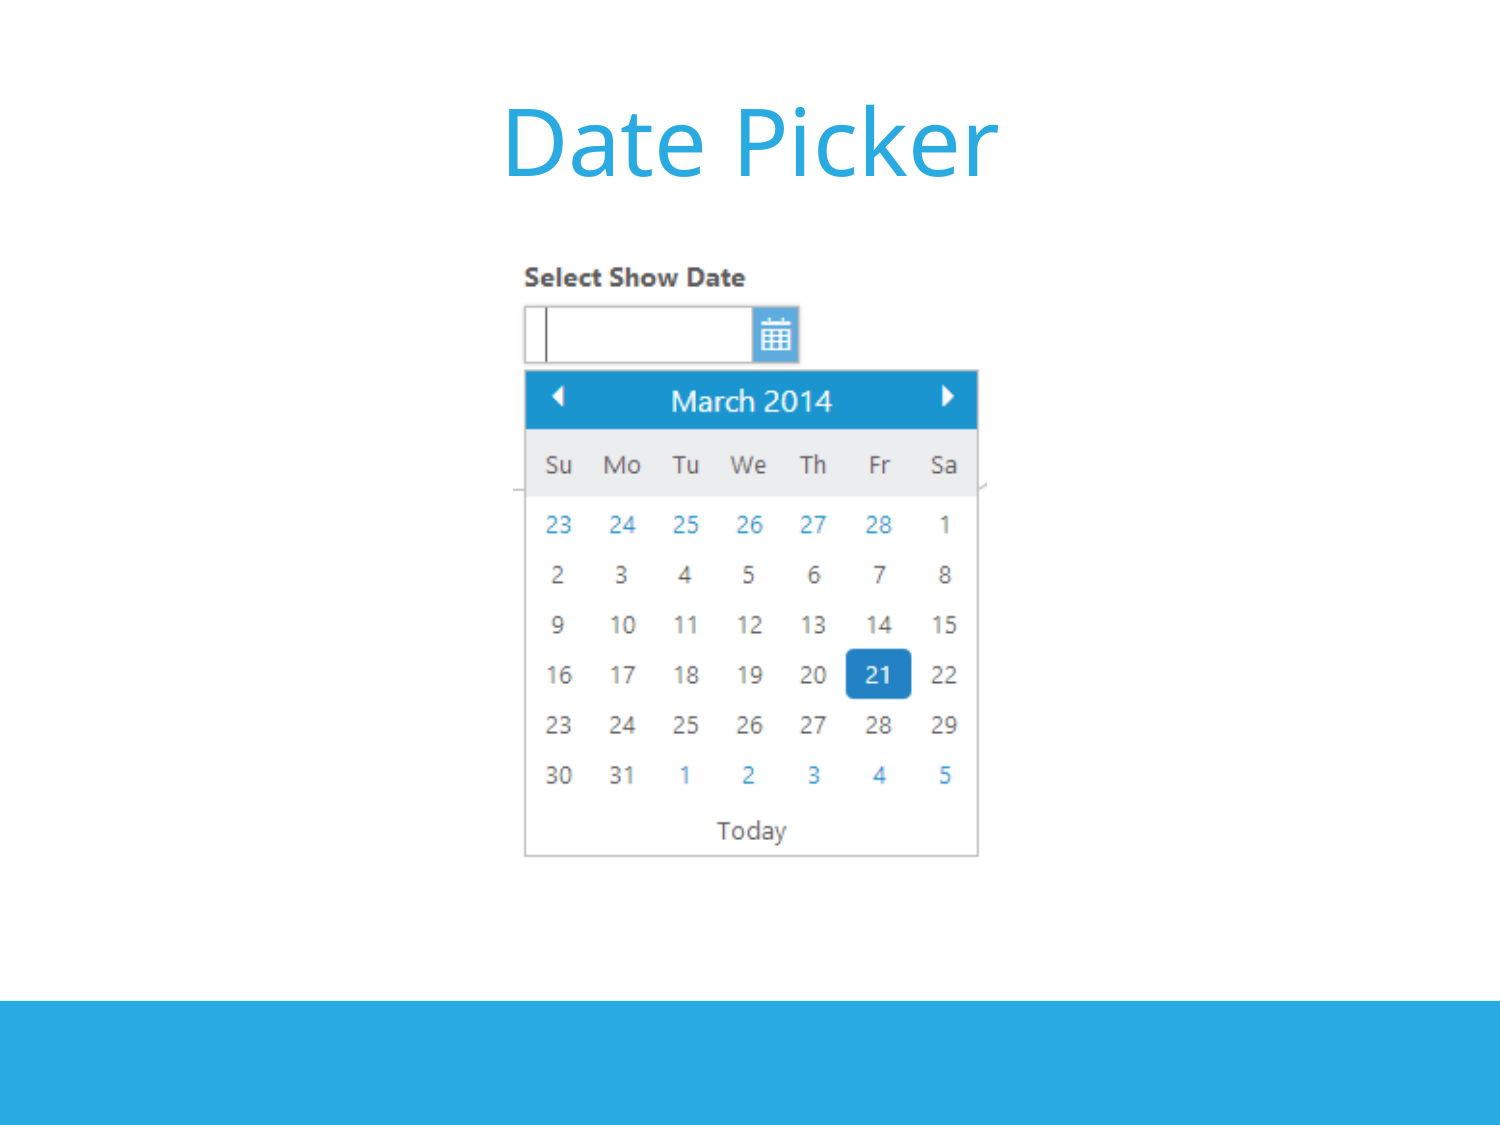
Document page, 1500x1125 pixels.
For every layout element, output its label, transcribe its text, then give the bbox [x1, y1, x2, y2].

title Date Picker [75, 45, 1425, 233]
text_box [0, 999, 1500, 1125]
picture [512, 262, 987, 868]
